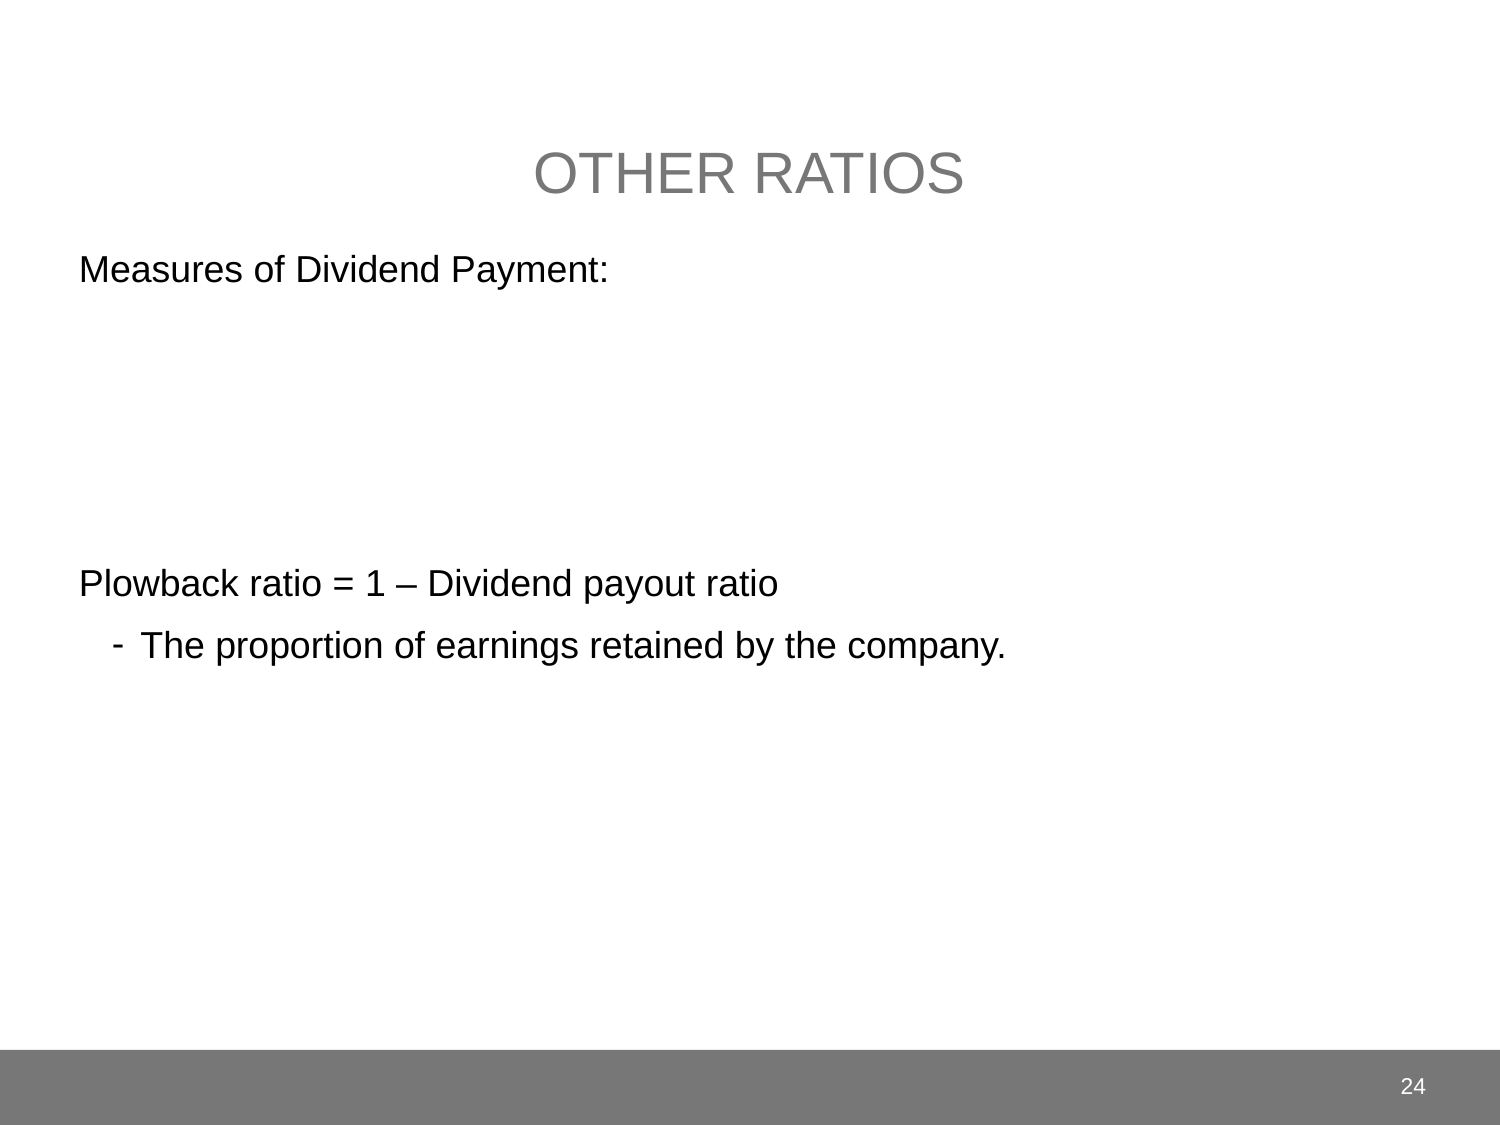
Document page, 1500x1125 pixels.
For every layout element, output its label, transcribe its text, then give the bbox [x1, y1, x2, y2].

slide_number 24 [1312, 1055, 1442, 1116]
title Other Ratios [62, 24, 1437, 213]
